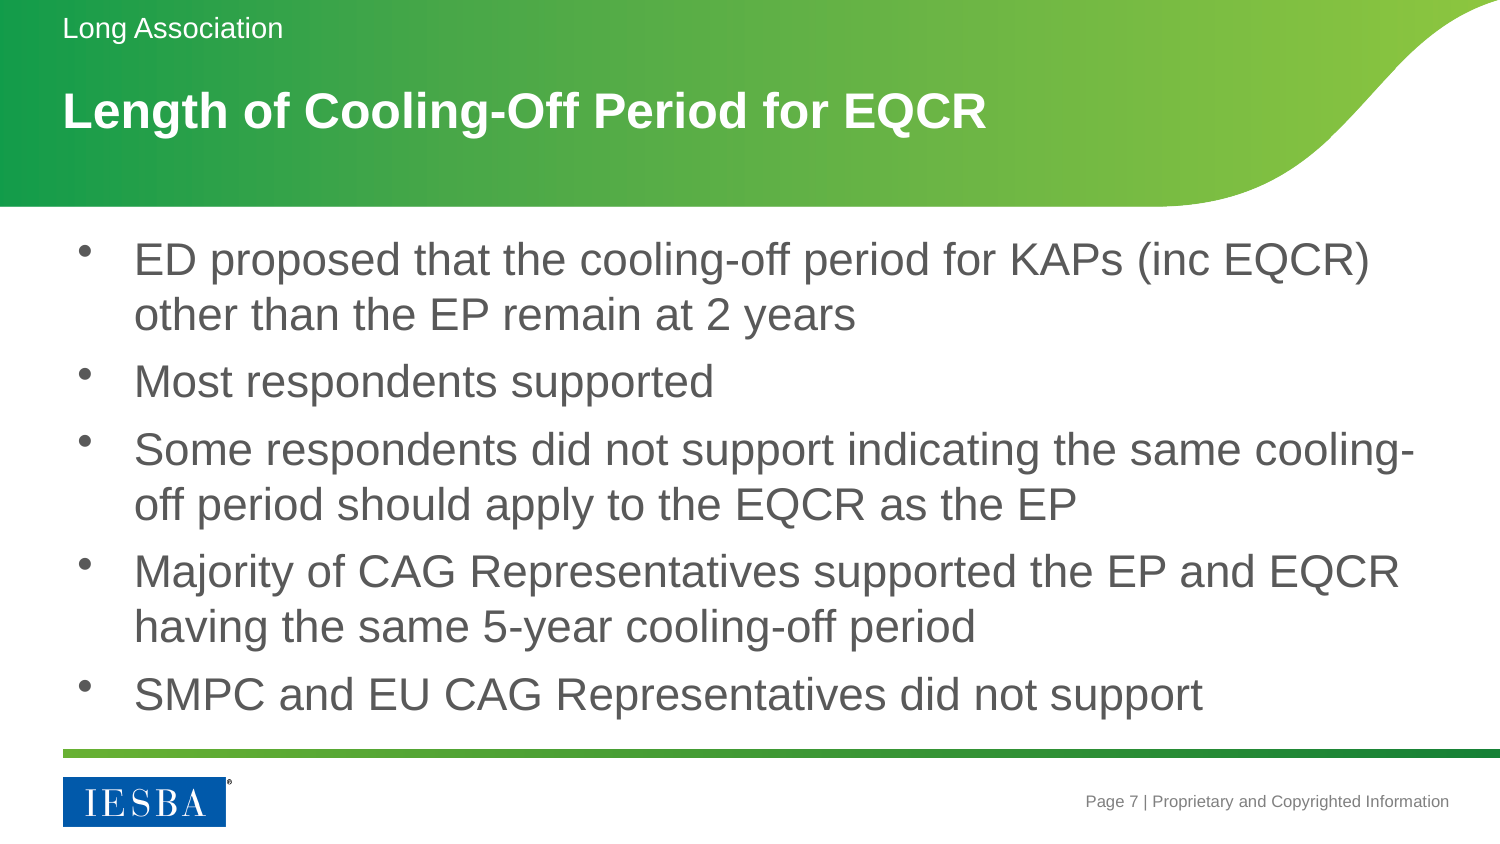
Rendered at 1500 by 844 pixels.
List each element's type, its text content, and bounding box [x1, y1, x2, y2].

subtitle Long Association [62, 9, 500, 38]
picture [0, 0, 1500, 207]
picture [63, 777, 232, 827]
title Length of Cooling-Off Period for EQCR [62, 75, 1300, 142]
list ED proposed that the cooling-off period for KAPs (inc EQCR) other than the EP remain at 2 years Most respondents supported Some respondents did not support indicating the same cooling- off period should apply to the EQCR as the EP Majority of CAG Representatives supported the EP and EQCR having the same 5-year cooling-off period SMPC and EU CAG Representatives did not support [62, 221, 1463, 747]
